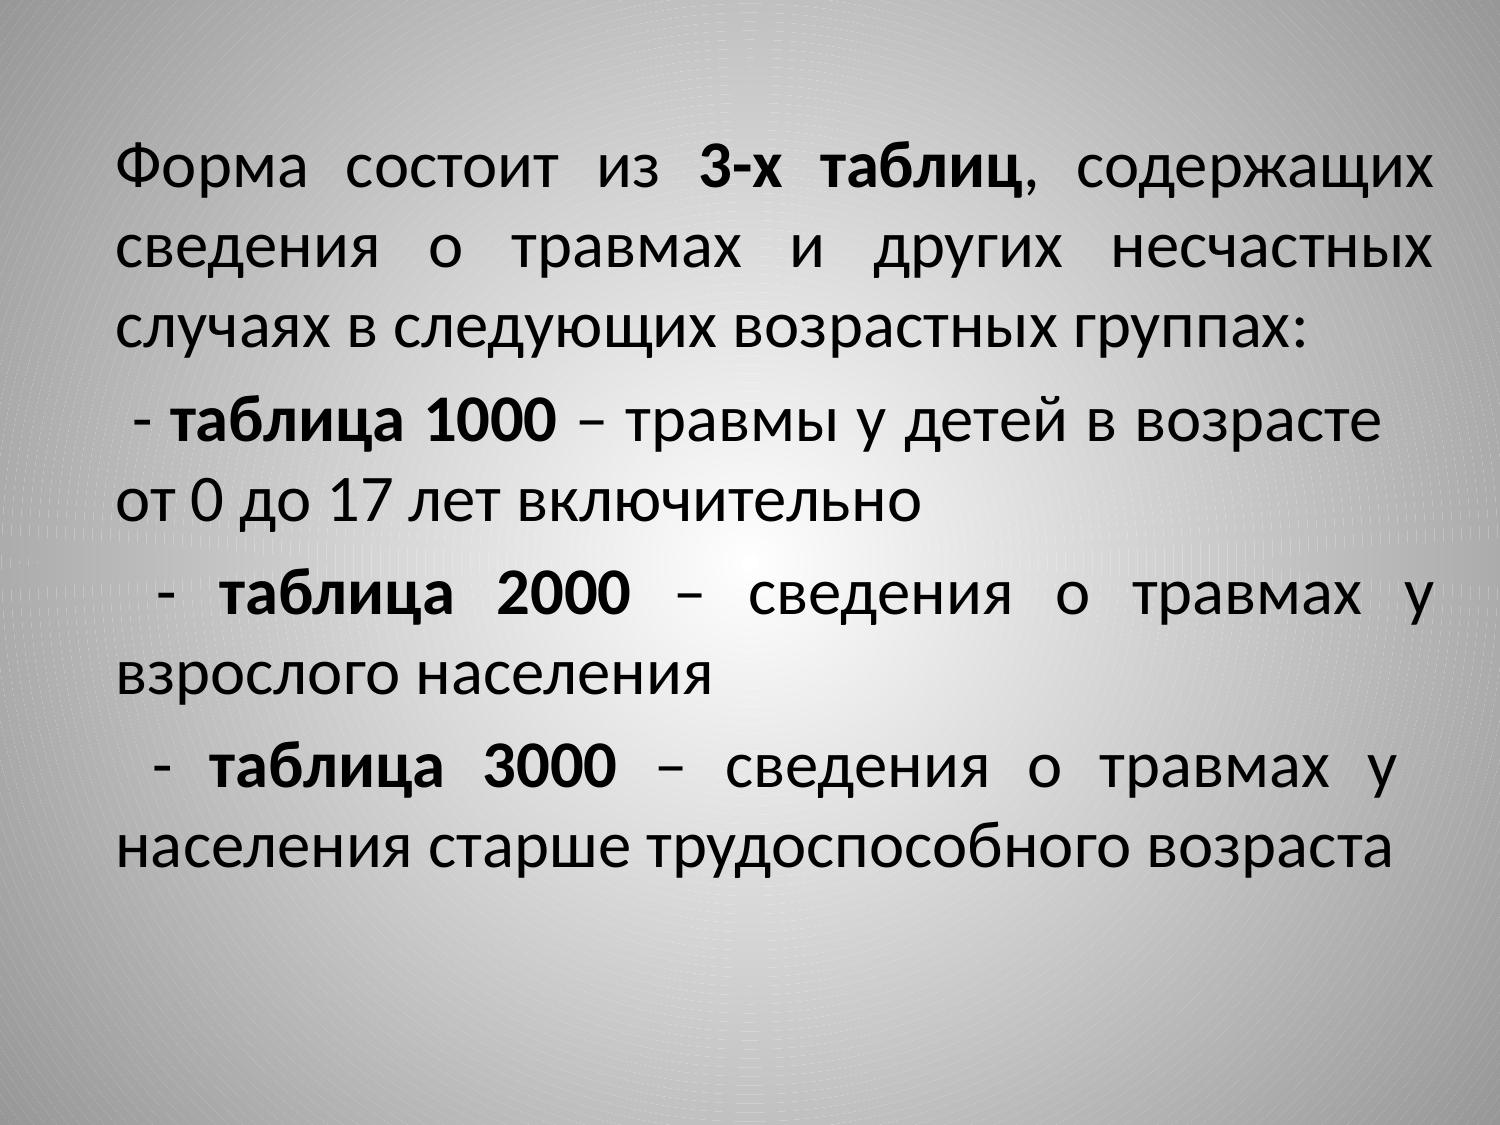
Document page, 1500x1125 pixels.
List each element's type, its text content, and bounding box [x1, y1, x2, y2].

list Форма состоит из 3-х таблиц, содержащих сведения о травмах и других несчастных случаях в следующих возрастных группах: - таблица 1000 – травмы у детей в возрасте от 0 до 17 лет включительно - таблица 2000 – сведения о травмах у взрослого населения - таблица 3000 – сведения о травмах у населения старше трудоспособного возраста [100, 113, 1451, 935]
